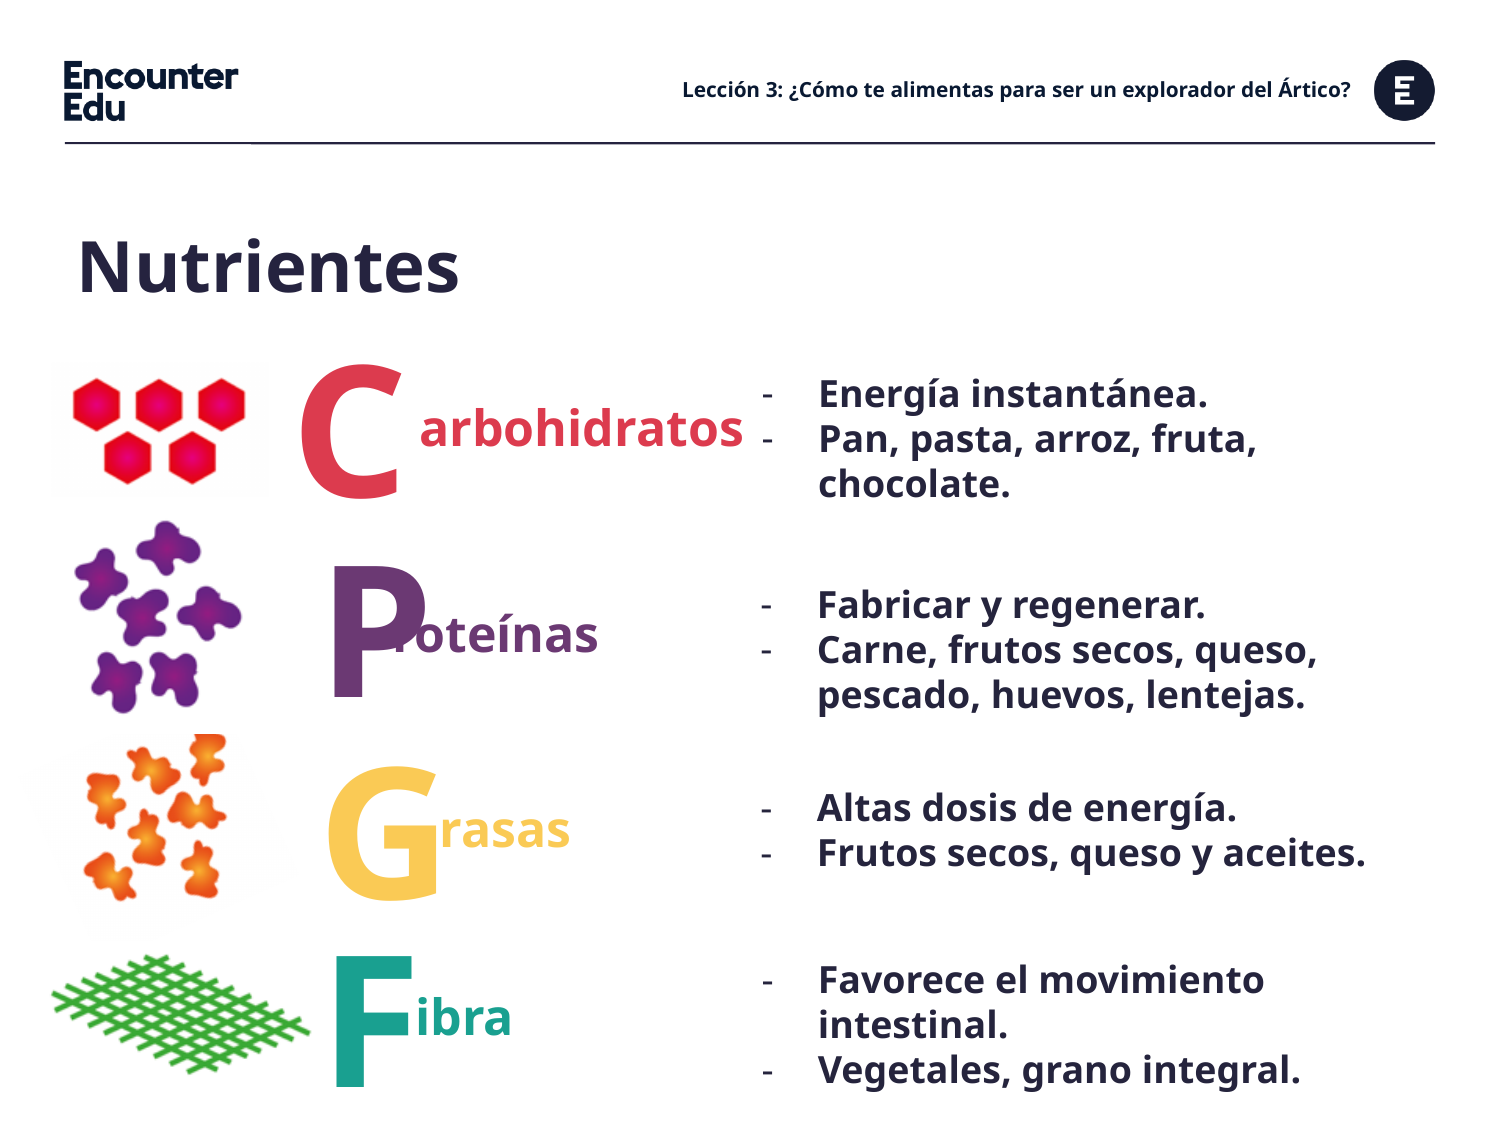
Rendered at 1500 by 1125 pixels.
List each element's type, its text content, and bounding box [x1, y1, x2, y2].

text_box Altas dosis de energía. Frutos secos, queso y aceites. [745, 776, 1389, 882]
text_box Nutrientes [69, 223, 1423, 315]
picture [20, 507, 327, 1092]
text_box G [304, 742, 406, 941]
text_box rasas [424, 790, 587, 866]
picture [1372, 58, 1436, 122]
picture [60, 59, 243, 122]
text_box Fabricar y regenerar. Carne, frutos secos, queso, pescado, huevos, lentejas. [745, 573, 1359, 724]
text_box Favorece el movimiento intestinal. Vegetales, grano integral. [746, 948, 1414, 1099]
text_box F [305, 897, 425, 1125]
text_box Energía instantánea. Pan, pasta, arroz, fruta, chocolate. [746, 362, 1295, 513]
picture [50, 361, 269, 498]
title Lección 3: ¿Cómo te alimentas para ser un explorador del Ártico? [647, 67, 1359, 114]
text_box roteínas [377, 595, 615, 670]
text_box C [276, 315, 433, 542]
text_box P [303, 506, 425, 742]
text_box ibra [400, 978, 611, 1053]
text_box arbohidratos [404, 388, 760, 464]
